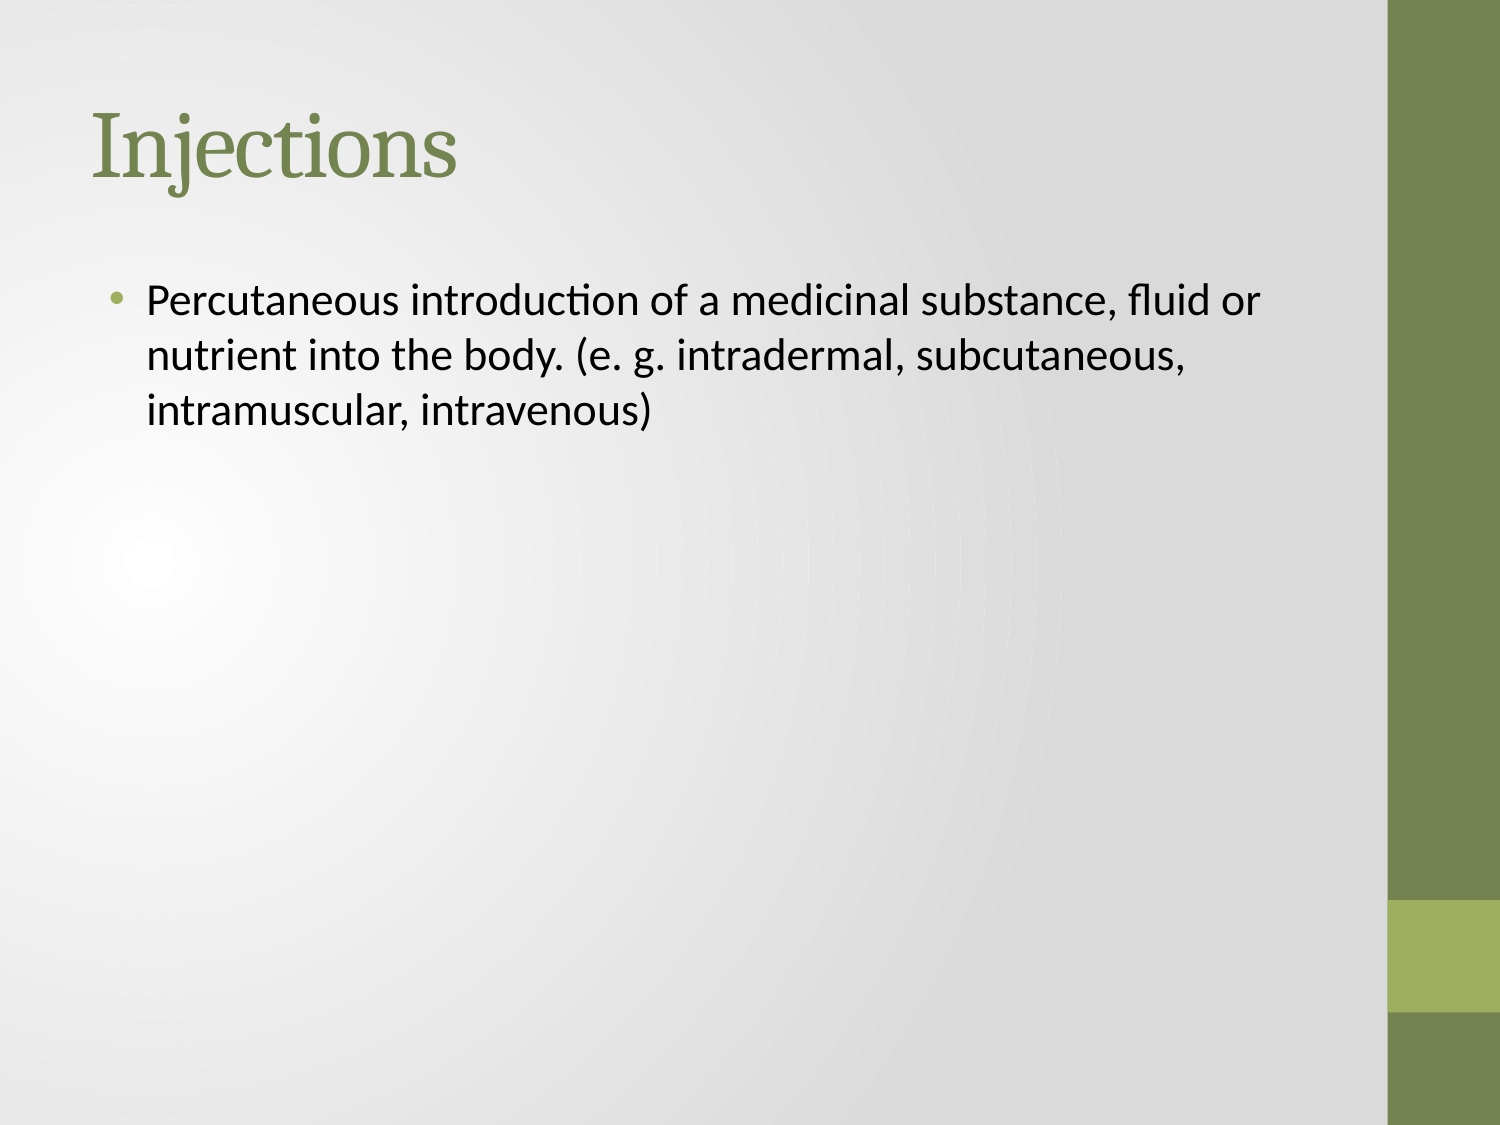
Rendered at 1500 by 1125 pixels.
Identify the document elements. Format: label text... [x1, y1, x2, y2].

list Percutaneous introduction of a medicinal substance, fluid or nutrient into the body. (e. g. intradermal, subcutaneous, intramuscular, intravenous) [75, 262, 1325, 1050]
title Injections [75, 45, 1325, 233]
